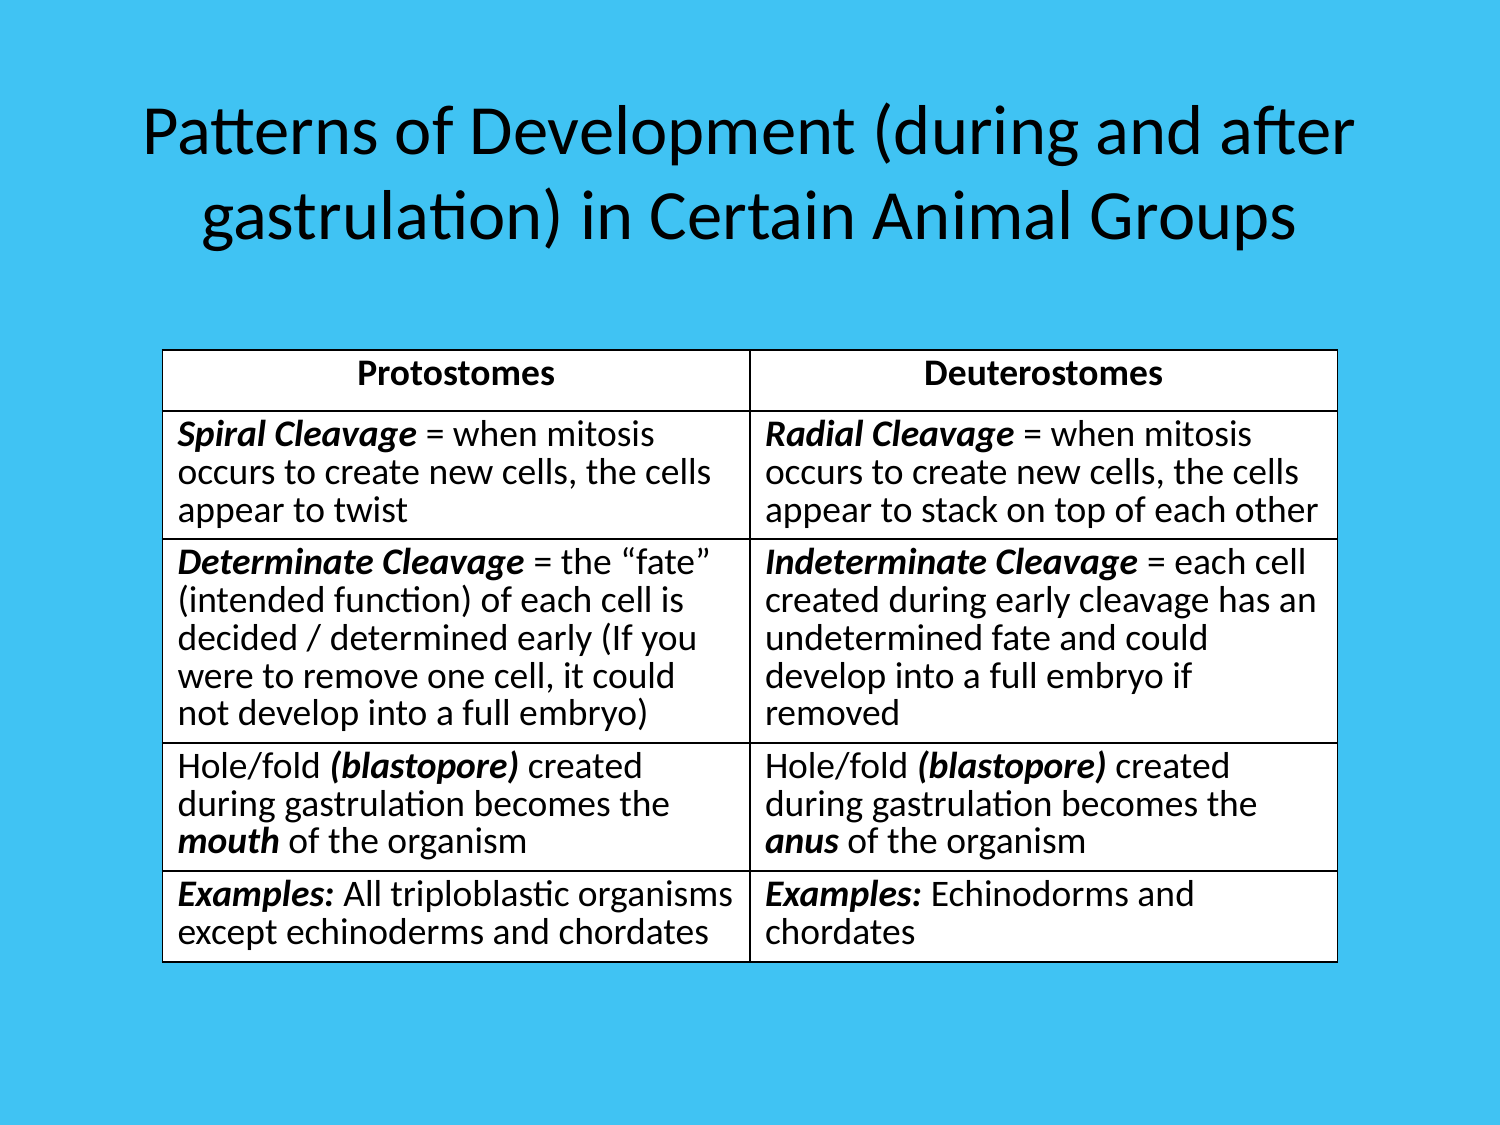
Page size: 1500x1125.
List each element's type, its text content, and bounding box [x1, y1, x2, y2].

table_cell Examples: Echinodorms and chordates [751, 872, 1337, 961]
table_cell Hole/fold (blastopore) created during gastrulation becomes the anus of the organism [751, 744, 1337, 870]
title Patterns of Development (during and after gastrulation) in Certain Animal Groups [75, 75, 1425, 263]
table_cell Radial Cleavage = when mitosis occurs to create new cells, the cells appear to stack on top of each other [751, 412, 1337, 538]
table_cell Indeterminate Cleavage = each cell created during early cleavage has an undetermined fate and could develop into a full embryo if removed [751, 540, 1337, 742]
table_header Protostomes [163, 351, 749, 410]
table_cell Spiral Cleavage = when mitosis occurs to create new cells, the cells appear to twist [163, 412, 749, 538]
table_cell Hole/fold (blastopore) created during gastrulation becomes the mouth of the organism [163, 744, 749, 870]
table_cell Determinate Cleavage = the “fate” (intended function) of each cell is decided / determined early (If you were to remove one cell, it could not develop into a full embryo) [163, 540, 749, 742]
table_cell Examples: All triploblastic organisms except echinoderms and chordates [163, 872, 749, 961]
table_header Deuterostomes [751, 351, 1337, 410]
